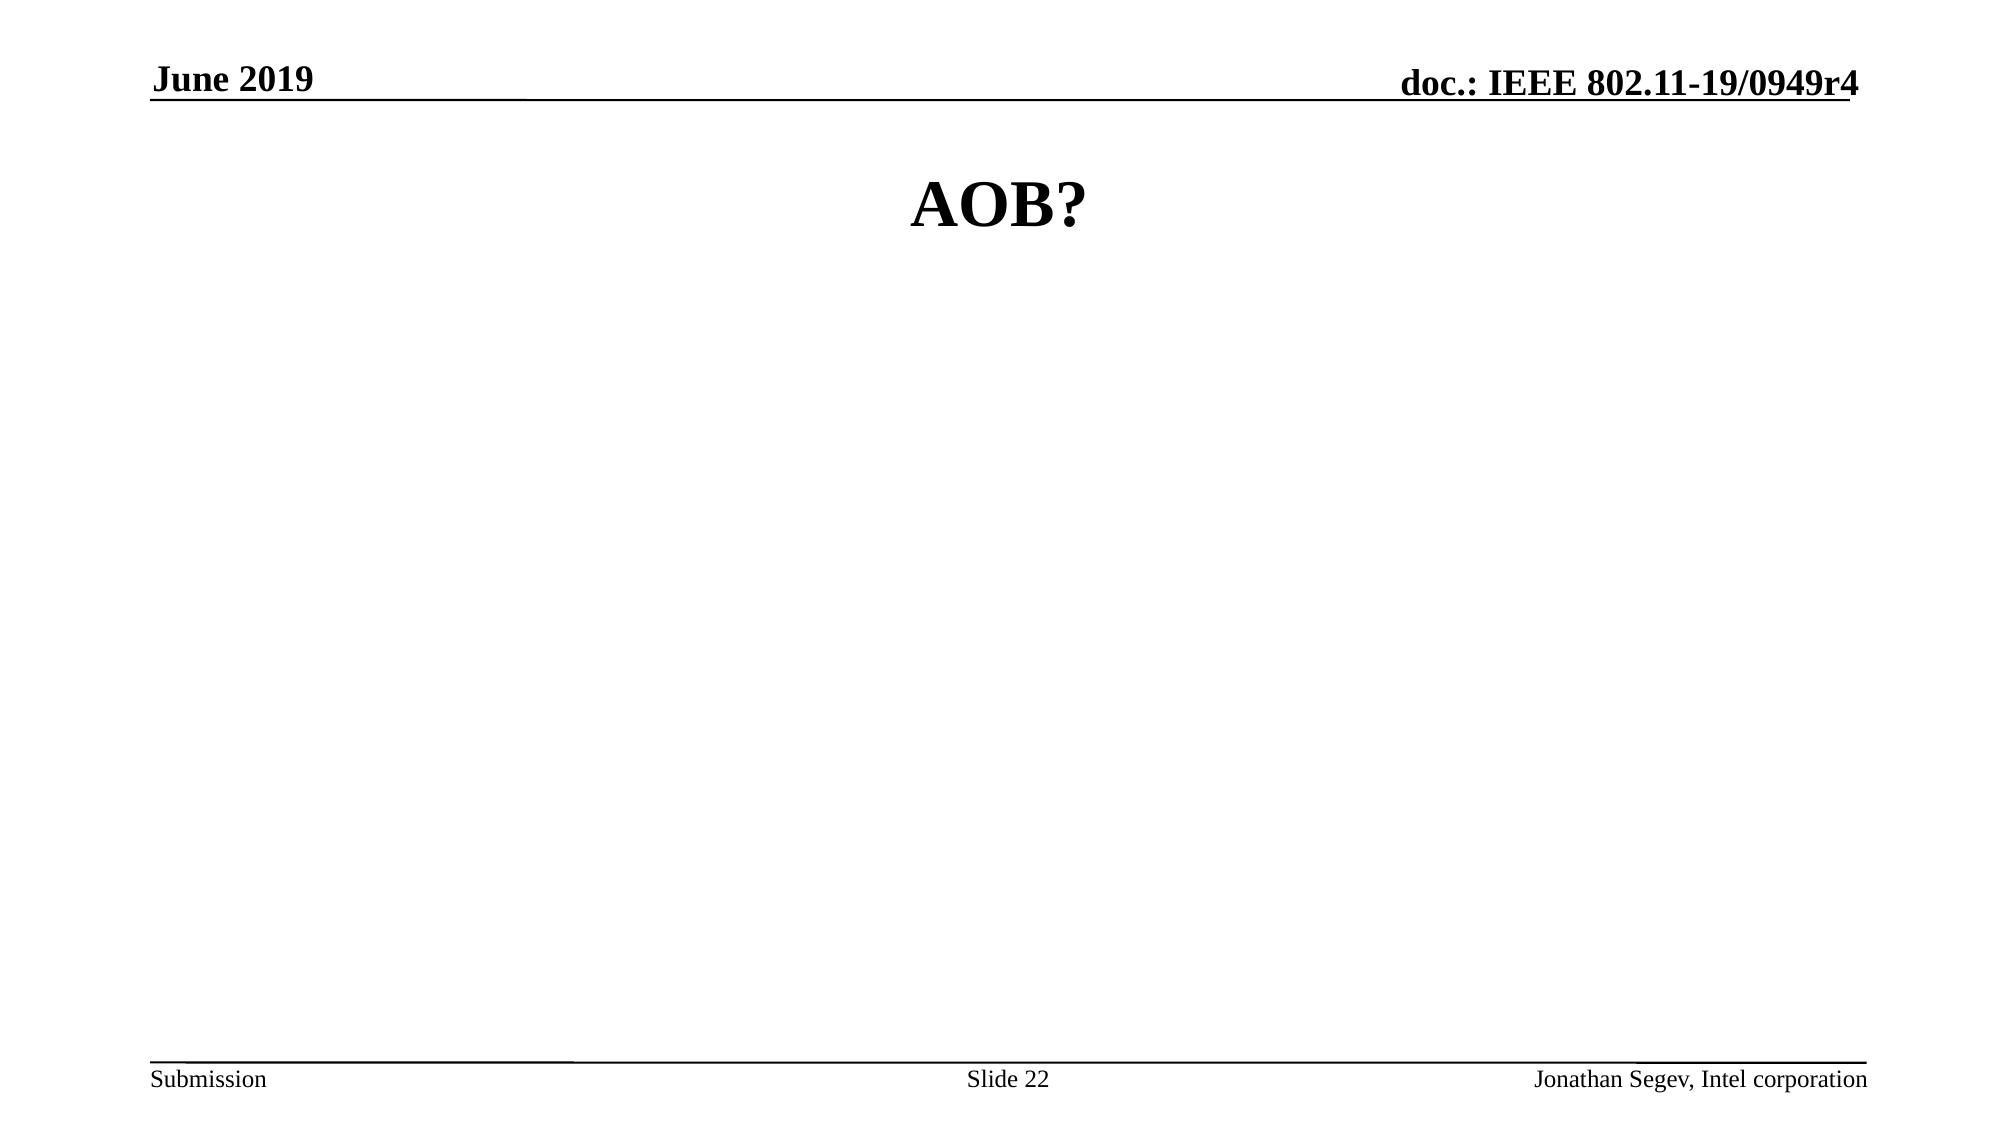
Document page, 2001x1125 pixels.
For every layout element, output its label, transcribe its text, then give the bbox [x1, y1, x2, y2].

slide_number Slide 22 [950, 1061, 1067, 1123]
title AOB? [149, 112, 1850, 288]
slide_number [152, 54, 563, 100]
footer Jonathan Segev, Intel corporation [1171, 1061, 1869, 1093]
